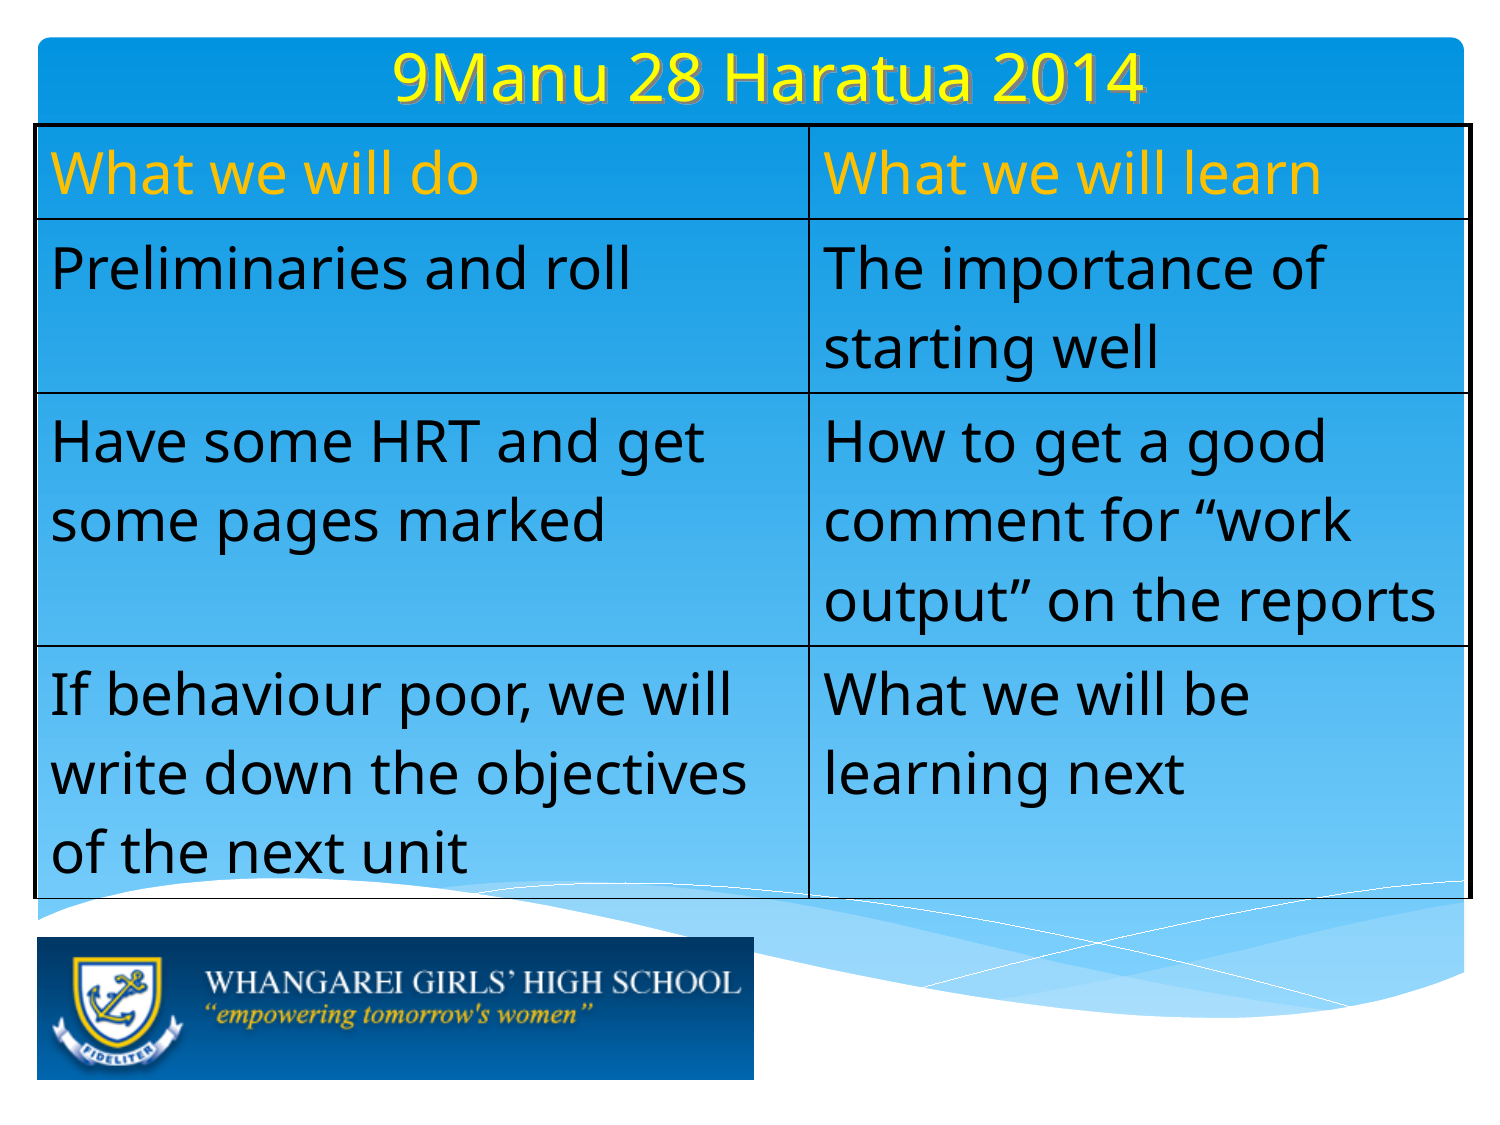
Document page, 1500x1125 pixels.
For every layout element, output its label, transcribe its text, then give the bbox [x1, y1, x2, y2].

table_cell The importance of starting well [810, 220, 1468, 392]
text_box 9Manu 28 Haratua 2014 [162, 24, 1375, 123]
table_cell What we will be learning next [810, 647, 1468, 898]
table_cell If behaviour poor, we will write down the objectives of the next unit [37, 647, 808, 898]
table_cell Preliminaries and roll [37, 220, 808, 392]
table_cell How to get a good comment for “work output” on the reports [810, 394, 1468, 645]
picture [37, 937, 754, 1080]
table_header What we will learn [810, 127, 1468, 218]
table_cell Have some HRT and get some pages marked [37, 394, 808, 645]
table_header What we will do [37, 127, 808, 218]
